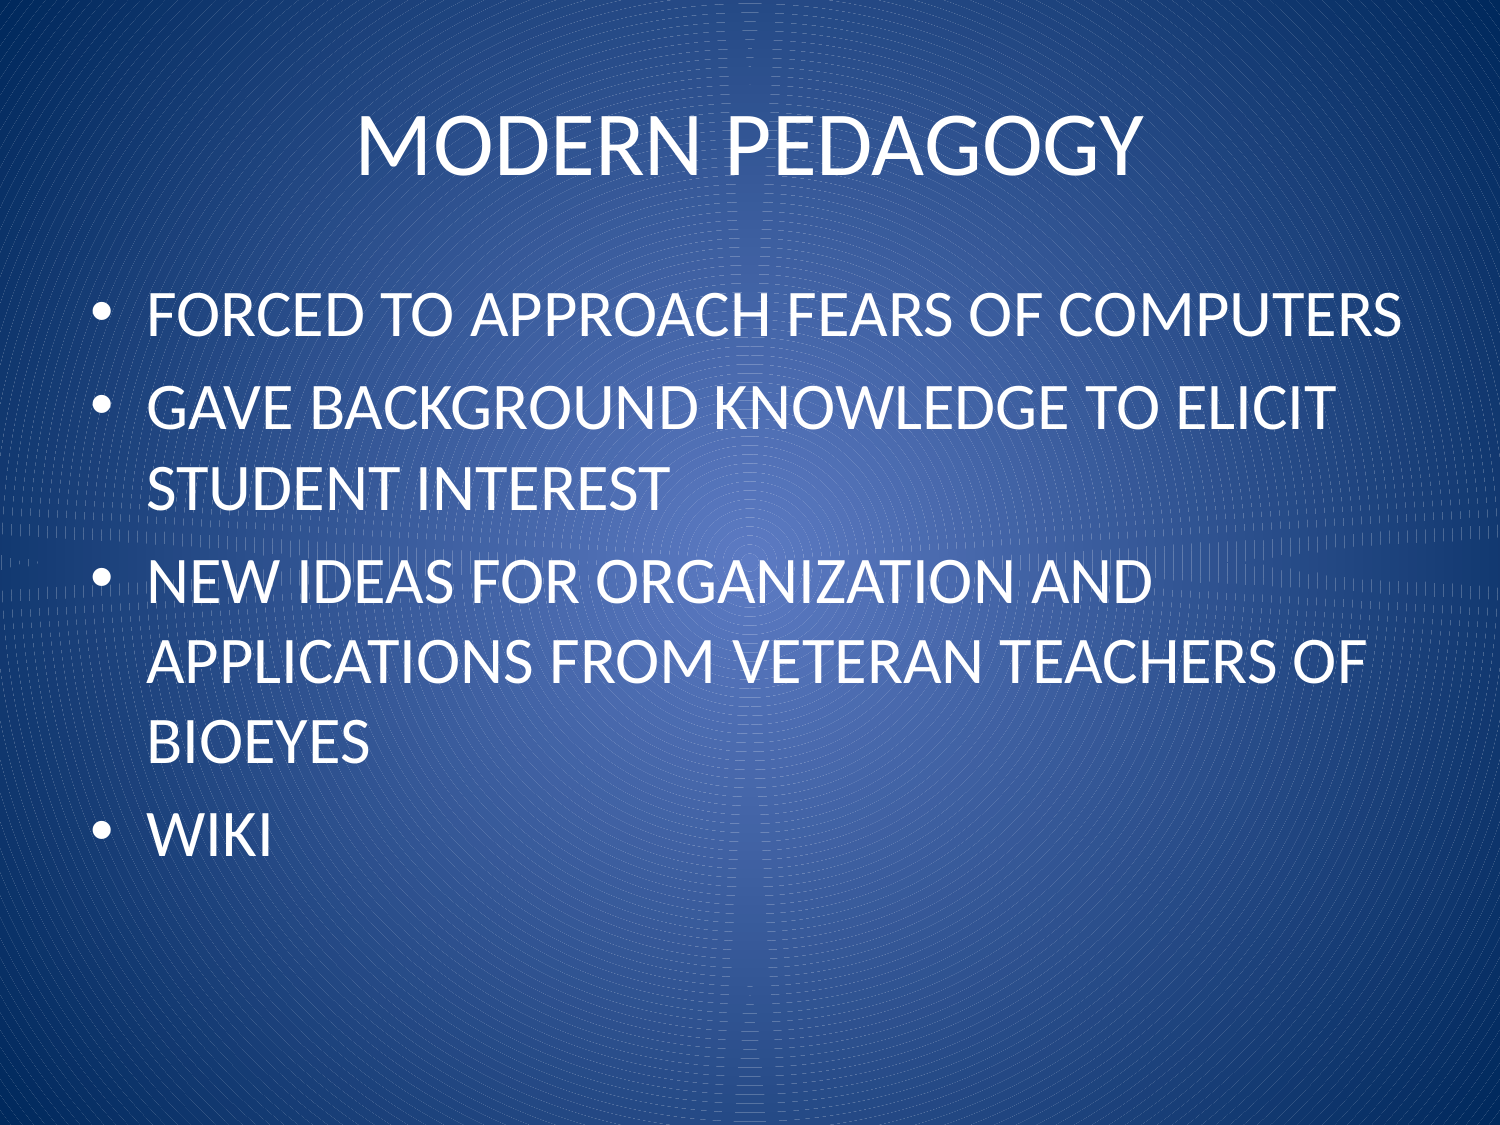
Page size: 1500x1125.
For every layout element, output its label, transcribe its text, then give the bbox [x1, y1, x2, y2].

list FORCED TO APPROACH FEARS OF COMPUTERS GAVE BACKGROUND KNOWLEDGE TO ELICIT STUDENT INTEREST NEW IDEAS FOR ORGANIZATION AND APPLICATIONS FROM VETERAN TEACHERS OF BIOEYES WIKI [75, 262, 1425, 1005]
title MODERN PEDAGOGY [75, 45, 1425, 233]
